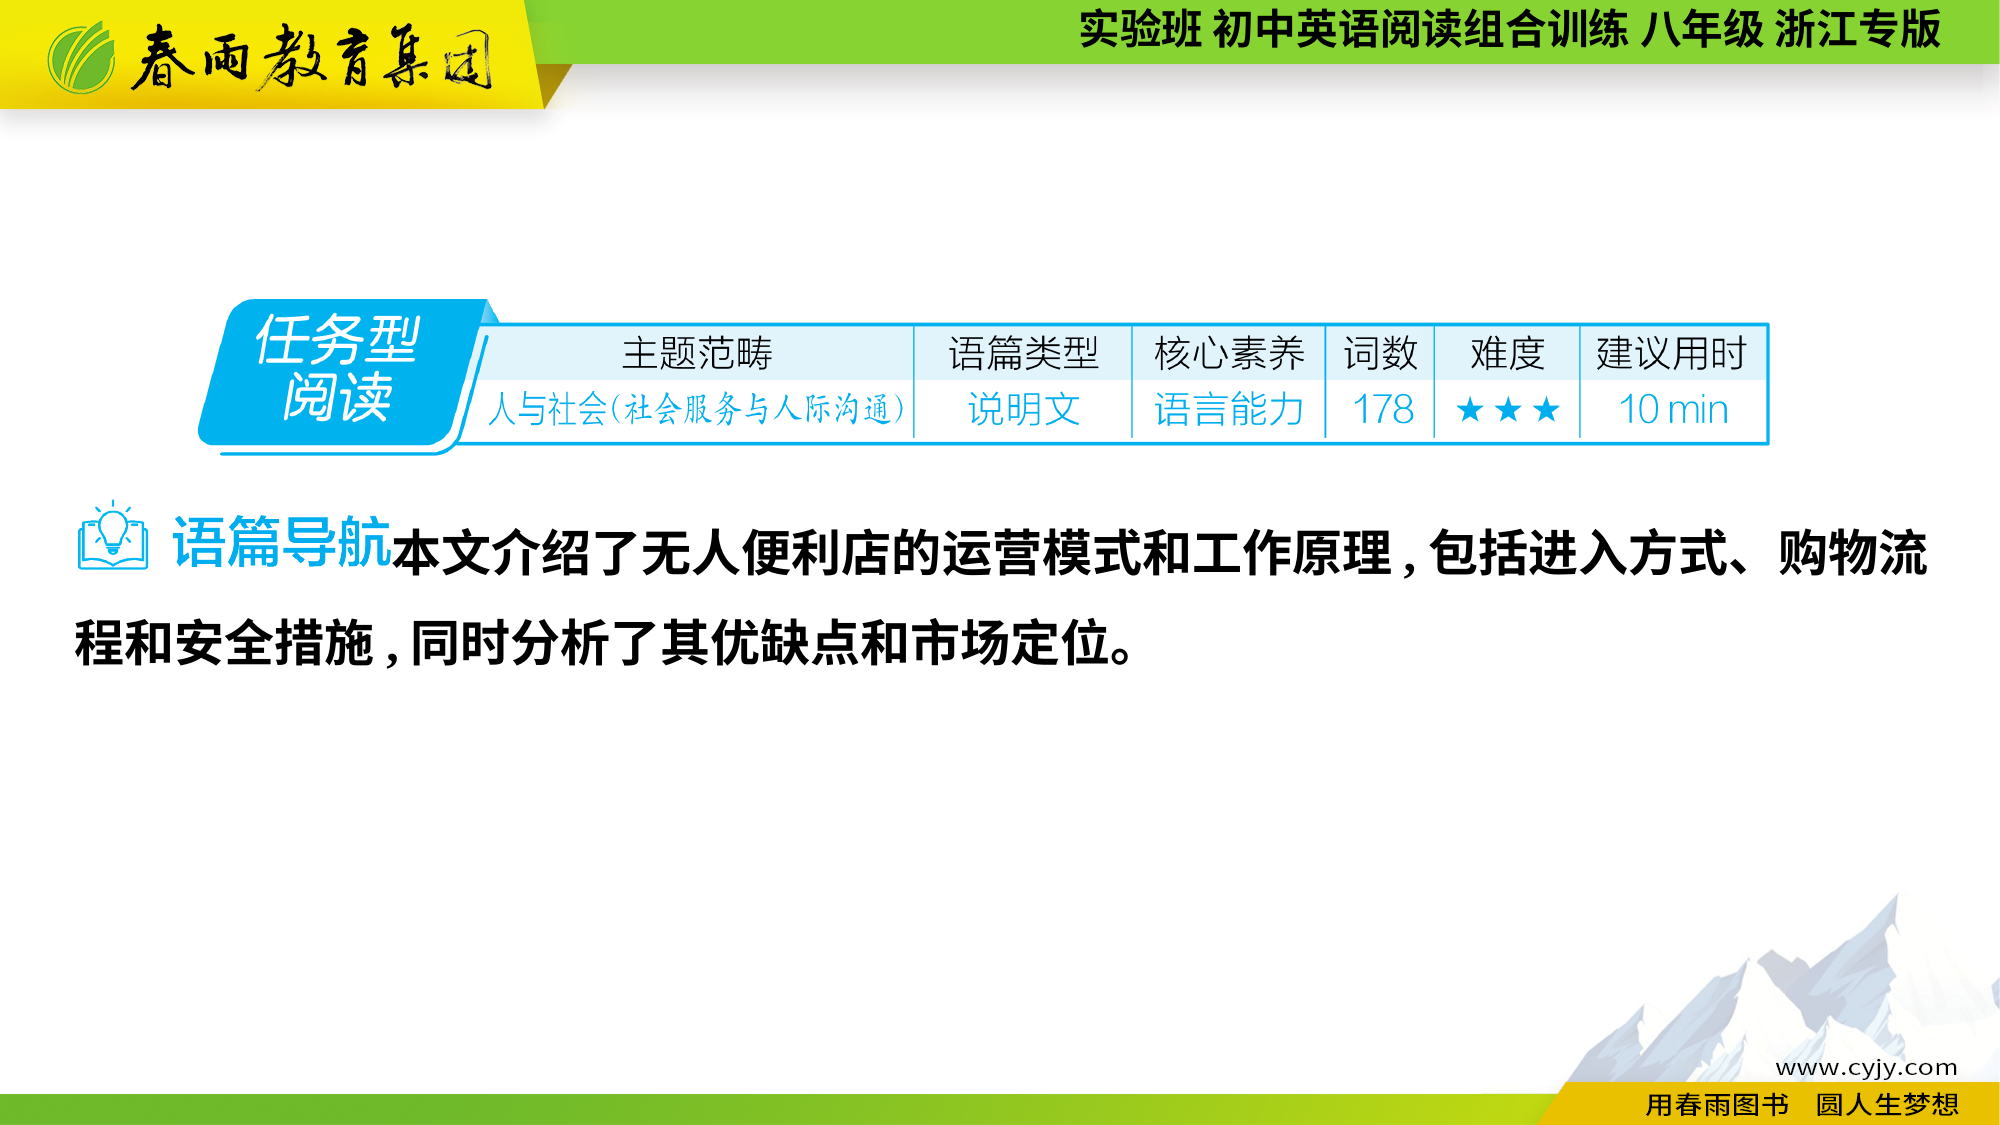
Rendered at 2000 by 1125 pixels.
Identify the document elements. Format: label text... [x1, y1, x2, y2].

list 本文介绍了无人便利店的运营模式和工作原理,包括进入方式、购物流程和安全措施,同时分析了其优缺点和市场定位。 [59, 483, 1944, 669]
picture [0, 0, 2000, 1125]
